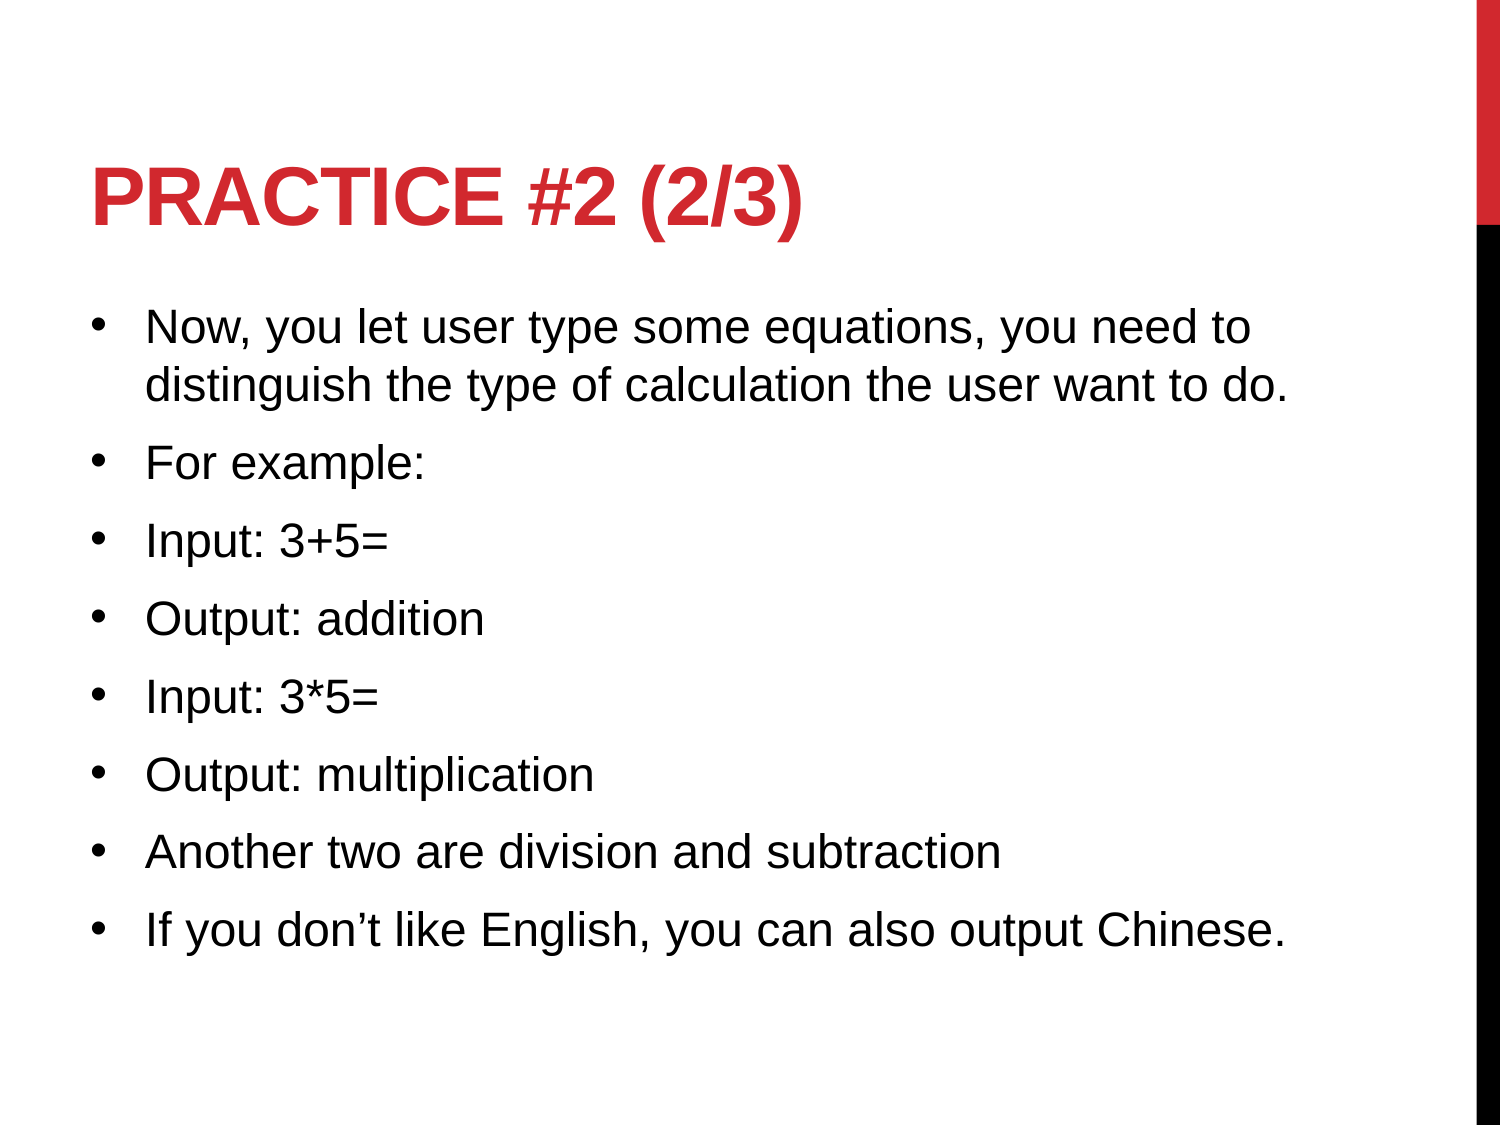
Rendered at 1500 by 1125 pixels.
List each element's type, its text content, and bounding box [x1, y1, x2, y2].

title Practice #2 (2/3) [75, 25, 1025, 250]
list Now, you let user type some equations, you need to distinguish the type of calculation the user want to do. For example: Input: 3+5= Output: addition Input: 3*5= Output: multiplication Another two are division and subtraction If you don’t like English, you can also output Chinese. [75, 287, 1430, 966]
